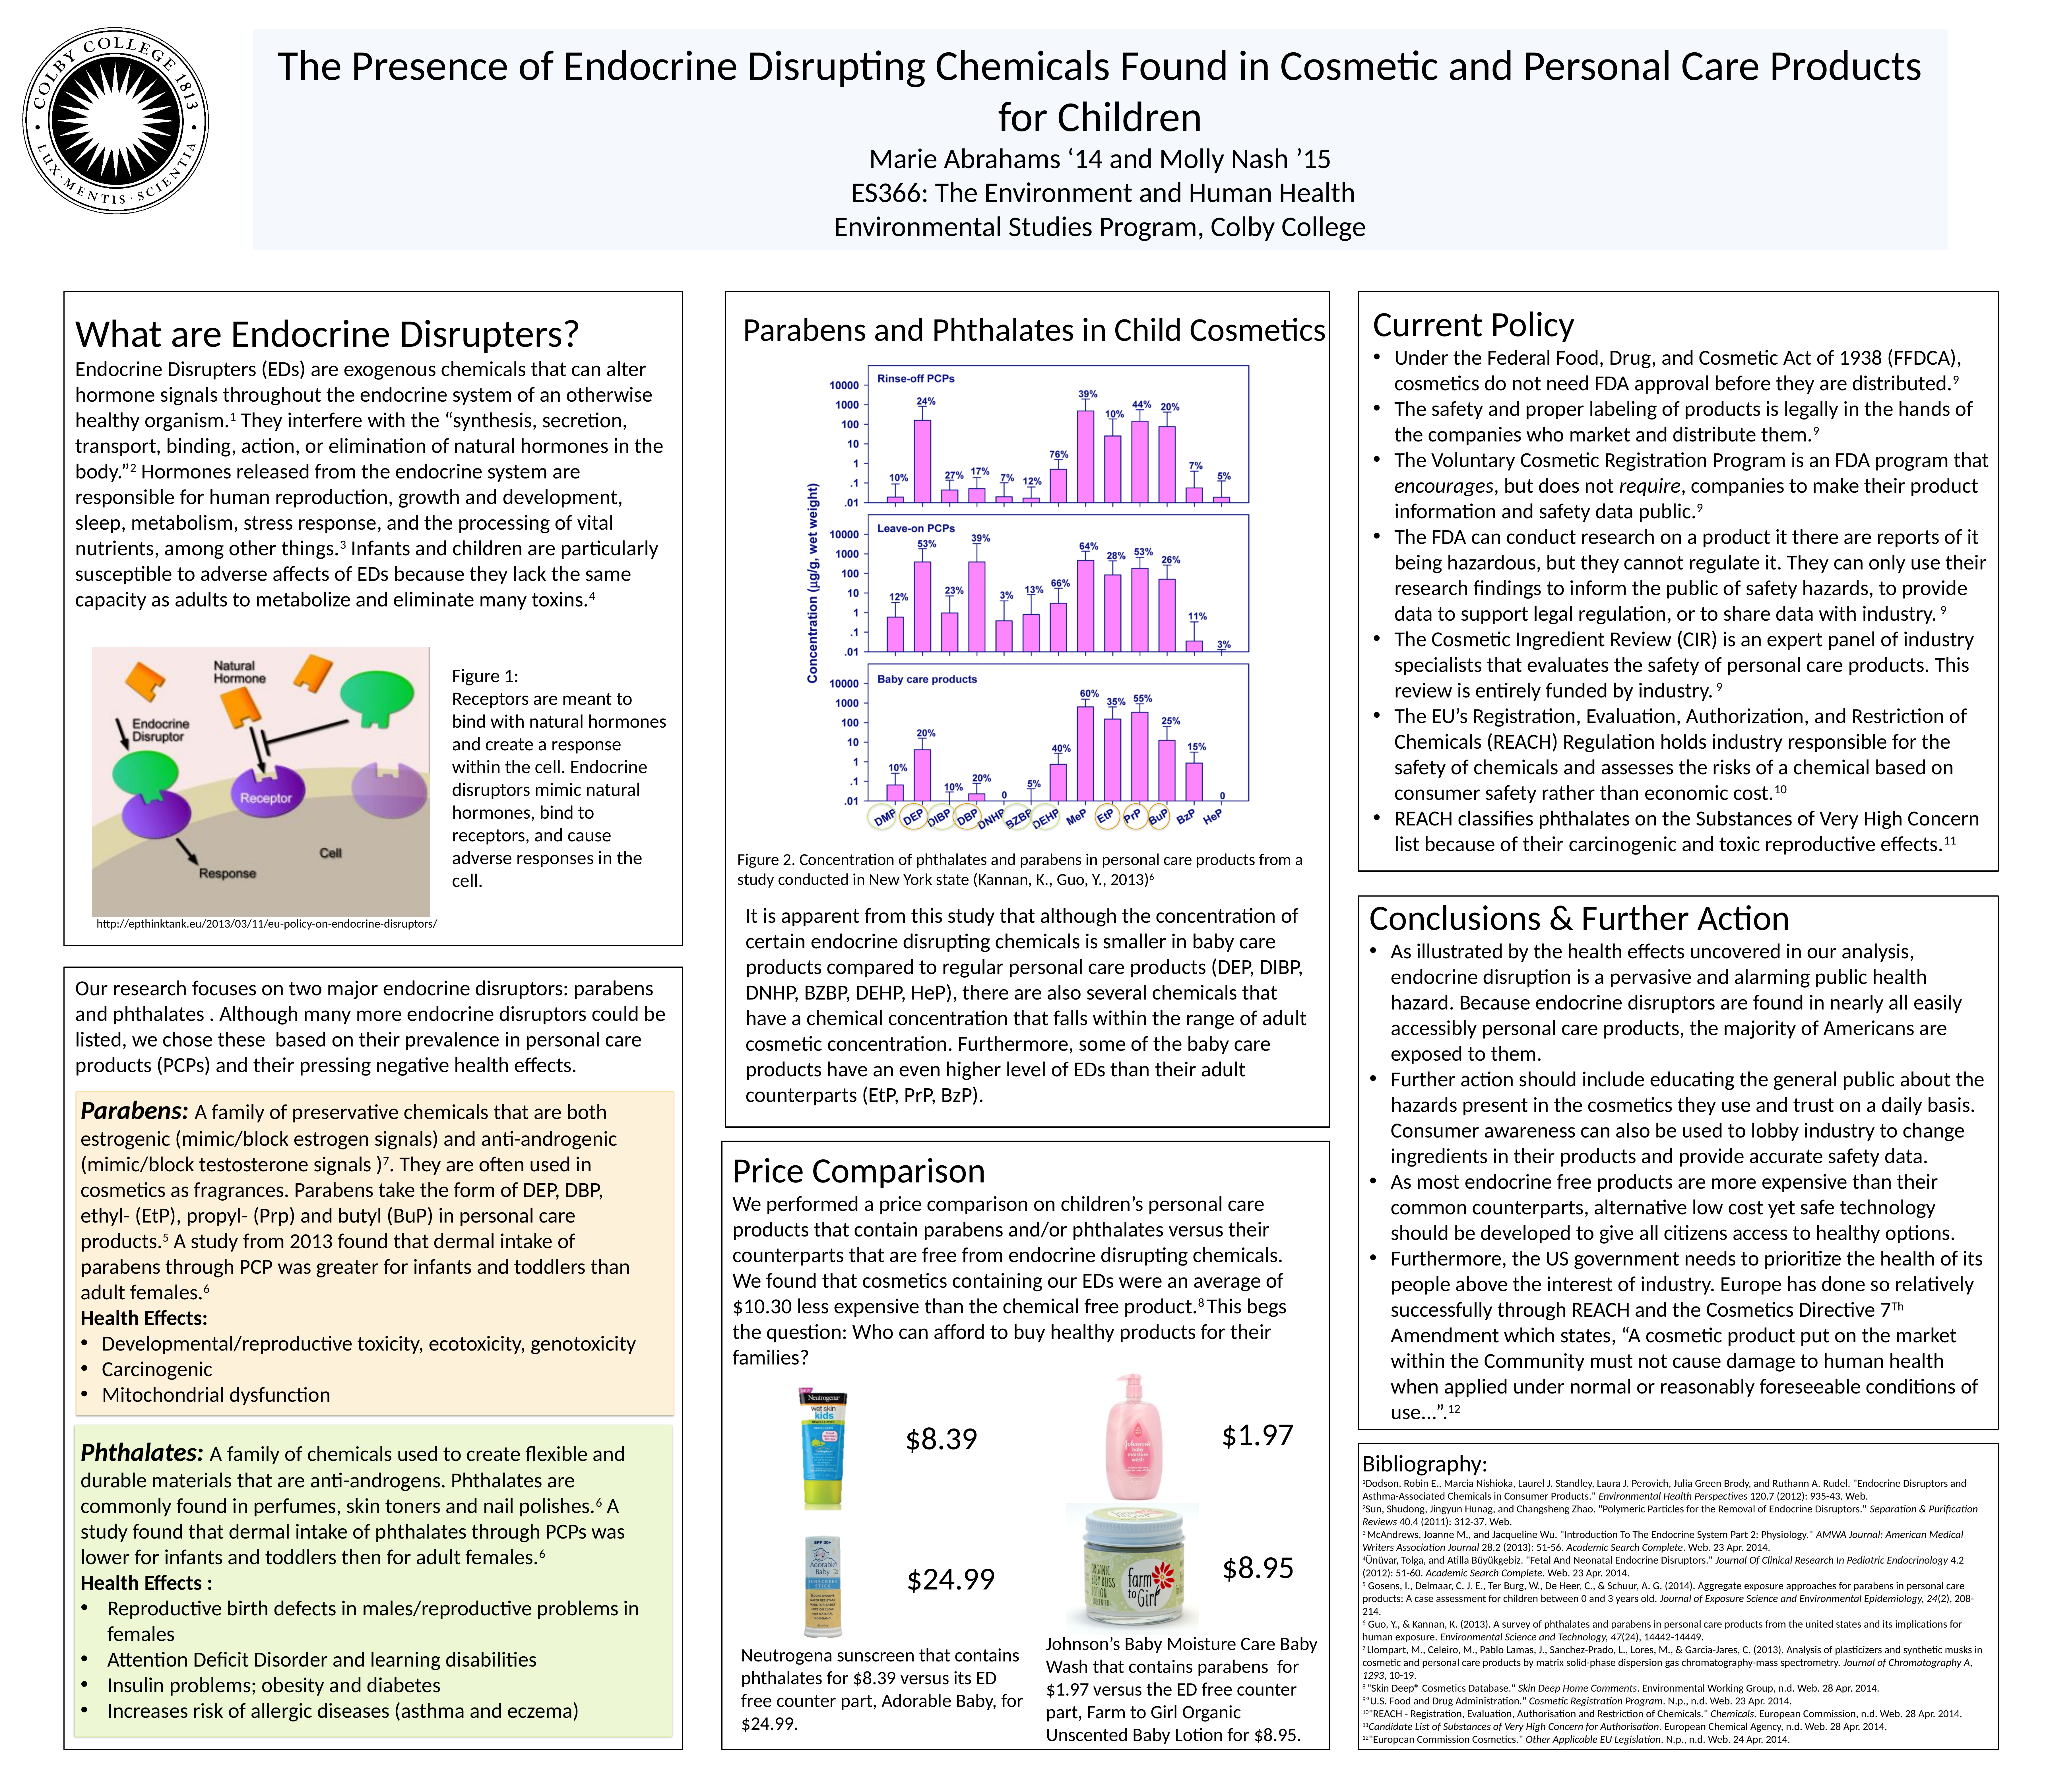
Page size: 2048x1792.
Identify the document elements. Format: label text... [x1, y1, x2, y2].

text_box Figure 1: Receptors are meant to bind with natural hormones and create a response within the cell. Endocrine disruptors mimic natural hormones, bind to receptors, and cause adverse responses in the cell. [448, 661, 672, 893]
text_box Neutrogena sunscreen that contains phthalates for $8.39 versus its ED free counter part, Adorable Baby, for $24.99. [737, 1640, 1032, 1736]
text_box xc [1358, 895, 1365, 1430]
text_box What are Endocrine Disrupters? Endocrine Disrupters (EDs) are exogenous chemicals that can alter hormone signals throughout the endocrine system of an otherwise healthy organism.1 They interfere with the “synthesis, secretion, transport, binding, action, or elimination of natural hormones in the body.”2 Hormones released from the endocrine system are responsible for human reproduction, growth and development, sleep, metabolism, stress response, and the processing of vital nutrients, among other things.3 Infants and children are particularly susceptible to adverse affects of EDs because they lack the same capacity as adults to metabolize and eliminate many toxins.4 [71, 305, 676, 613]
text_box [63, 291, 683, 946]
text_box http://epthinktank.eu/2013/03/11/eu-policy-on-endocrine-disruptors/ [92, 914, 494, 932]
picture [1066, 1503, 1199, 1636]
text_box [63, 967, 683, 1750]
picture [771, 1535, 875, 1639]
picture [14, 21, 219, 223]
text_box Johnson’s Baby Moisture Care Baby Wash that contains parabens for $1.97 versus the ED free counter part, Farm to Girl Organic Unscented Baby Lotion for $8.95. [1042, 1629, 1330, 1747]
text_box xc [1358, 1443, 1365, 1750]
text_box Figure 2. Concentration of phthalates and parabens in personal care products from a study conducted in New York state (Kannan, K., Guo, Y., 2013)6 [733, 846, 1331, 891]
text_box c [725, 291, 1330, 1128]
picture [1070, 1372, 1199, 1502]
picture [765, 364, 1283, 841]
text_box $8.39 [902, 1415, 982, 1458]
text_box $8.95 [1217, 1544, 1299, 1587]
text_box Current Policy Under the Federal Food, Drug, and Cosmetic Act of 1938 (FFDCA), cosmetics do not need FDA approval before they are distributed.9 The safety and proper labeling of products is legally in the hands of the companies who market and distribute them.9 The Voluntary Cosmetic Registration Program is an FDA program that encourages, but does not require, companies to make their product information and safety data public.9 The FDA can conduct research on a product it there are reports of it being hazardous, but they cannot regulate it. They can only use their research findings to inform the public of safety hazards, to provide data to support legal regulation, or to share data with industry. 9 The Cosmetic Ingredient Review (CIR) is an expert panel of industry specialists that evaluates the safety of personal care products. This review is entirely funded by industry. 9 The EU’s Registration, Evaluation, Authorization, and Restriction of Chemicals (REACH) Regulation holds industry responsible for the safety of chemicals and assesses the risks of a chemical based on consumer safety rather than economic cost.10 REACH classifies phthalates on the Substances of Very High Concern list because of their carcinogenic and toxic reproductive effects.11 [1369, 298, 1995, 906]
text_box Bibliography: 1Dodson, Robin E., Marcia Nishioka, Laurel J. Standley, Laura J. Perovich, Julia Green Brody, and Ruthann A. Rudel. "Endocrine Disruptors and Asthma-Associated Chemicals in Consumer Products." Environmental Health Perspectives 120.7 (2012): 935-43. Web. 2Sun, Shudong, Jingyun Hunag, and Changsheng Zhao. "Polymeric Particles for the Removal of Endocrine Disruptors." Separation & Purification Reviews 40.4 (2011): 312-37. Web. 3 McAndrews, Joanne M., and Jacqueline Wu. "Introduction To The Endocrine System Part 2: Physiology." AMWA Journal: American Medical Writers Association Journal 28.2 (2013): 51-56. Academic Search Complete. Web. 23 Apr. 2014. 4Ünüvar, Tolga, and Atilla Büyükgebiz. "Fetal And Neonatal Endocrine Disruptors." Journal Of Clinical Research In Pediatric Endocrinology 4.2 (2012): 51-60. Academic Search Complete. Web. 23 Apr. 2014. 5 Gosens, I., Delmaar, C. J. E., Ter Burg, W., De Heer, C., & Schuur, A. G. (2014). Aggregate exposure approaches for parabens in personal care products: A case assessment for children between 0 and 3 years old. Journal of Exposure Science and Environmental Epidemiology, 24(2), 208-214. 6 Guo, Y., & Kannan, K. (2013). A survey of phthalates and parabens in personal care products from the united states and its implications for human exposure. Environmental Science and Technology, 47(24), 14442-14449. 7 Llompart, M., Celeiro, M., Pablo Lamas, J., Sanchez-Prado, L., Lores, M., & Garcia-Jares, C. (2013). Analysis of plasticizers and synthetic musks in cosmetic and personal care products by matrix solid-phase dispersion gas chromatography-mass spectrometry. Journal of Chromatography A, 1293, 10-19. 8 "Skin Deep® Cosmetics Database." Skin Deep Home Comments. Environmental Working Group, n.d. Web. 28 Apr. 2014. 9“U.S. Food and Drug Administration." Cosmetic Registration Program. N.p., n.d. Web. 23 Apr. 2014. 10"REACH - Registration, Evaluation, Authorisation and Restriction of Chemicals." Chemicals. European Commission, n.d. Web. 28 Apr. 2014. 11Candidate List of Substances of Very High Concern for Authorisation. European Chemical Agency, n.d. Web. 28 Apr. 2014. 12"European Commission Cosmetics." Other Applicable EU Legislation. N.p., n.d. Web. 24 Apr. 2014. [1358, 1446, 1991, 1790]
text_box xc [1991, 1443, 1999, 1750]
text_box $1.97 [1217, 1411, 1298, 1454]
text_box [721, 1141, 1330, 1750]
title The Presence of Endocrine Disrupting Chemicals Found in Cosmetic and Personal Care Products for Children Marie Abrahams ‘14 and Molly Nash ’15 ES366: The Environment and Human Health Environmental Studies Program, Colby College [252, 28, 1949, 251]
picture [746, 1372, 901, 1526]
text_box Parabens and Phthalates in Child Cosmetics [739, 305, 1331, 350]
text_box c [1358, 291, 1999, 872]
text_box Conclusions & Further Action As illustrated by the health effects uncovered in our analysis, endocrine disruption is a pervasive and alarming public health hazard. Because endocrine disruptors are found in nearly all easily accessibly personal care products, the majority of Americans are exposed to them. Further action should include educating the general public about the hazards present in the cosmetics they use and trust on a daily basis. Consumer awareness can also be used to lobby industry to change ingredients in their products and provide accurate safety data. As most endocrine free products are more expensive than their common counterparts, alternative low cost yet safe technology should be developed to give all citizens access to healthy options. Furthermore, the US government needs to prioritize the health of its people above the interest of industry. Europe has done so relatively successfully through REACH and the Cosmetics Directive 7Th Amendment which states, “A cosmetic product put on the market within the Community must not cause damage to human health when applied under normal or reasonably foreseeable conditions of use...”.12 [1365, 892, 1998, 1471]
picture [92, 647, 430, 918]
text_box It is apparent from this study that although the concentration of certain endocrine disrupting chemicals is smaller in baby care products compared to regular personal care products (DEP, DIBP, DNHP, BZBP, DEHP, HeP), there are also several chemicals that have a chemical concentration that falls within the range of adult cosmetic concentration. Furthermore, some of the baby care products have an even higher level of EDs than their adult counterparts (EtP, PrP, BzP). [741, 899, 1314, 1108]
text_box $24.99 [902, 1555, 1000, 1598]
text_box Price Comparison We performed a price comparison on children’s personal care products that contain parabens and/or phthalates versus their counterparts that are free from endocrine disrupting chemicals. We found that cosmetics containing our EDs were an average of $10.30 less expensive than the chemical free product.8 This begs the question: Who can afford to buy healthy products for their families? [728, 1145, 1315, 1371]
